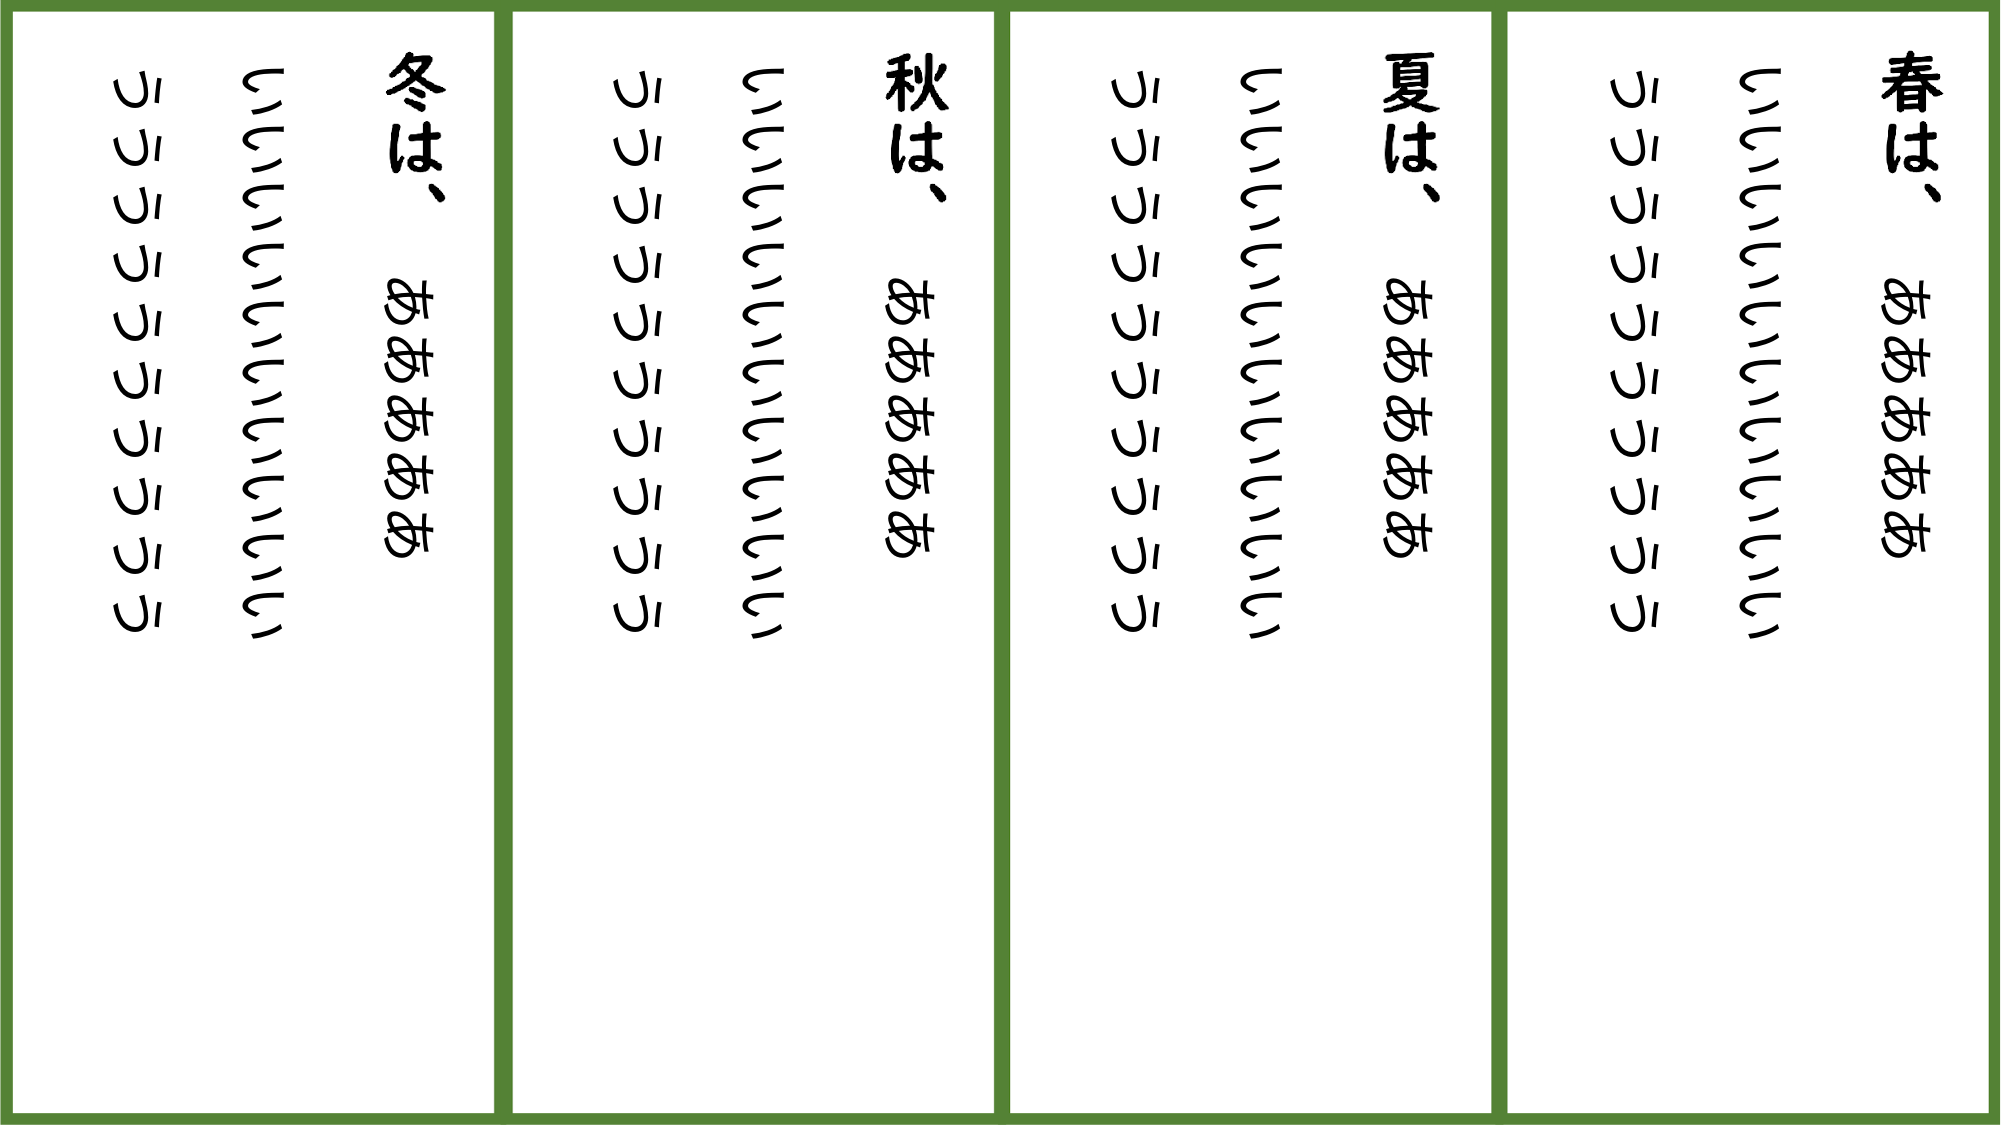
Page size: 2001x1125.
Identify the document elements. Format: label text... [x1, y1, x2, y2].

text_box あああああ [1850, 257, 1967, 625]
text_box うううううううううう [81, 46, 198, 812]
picture [0, 0, 2001, 1125]
text_box あああああ [353, 257, 470, 625]
text_box うううううううううう [1079, 46, 1196, 812]
text_box あああああ [853, 257, 970, 625]
text_box いいいいいいいいいい [709, 46, 826, 812]
text_box うううううううううう [1578, 46, 1695, 812]
text_box うううううううううう [582, 46, 699, 812]
text_box あああああ [1351, 257, 1468, 625]
text_box いいいいいいいいいい [1705, 46, 1822, 812]
text_box いいいいいいいいいい [208, 46, 325, 812]
text_box いいいいいいいいいい [1206, 46, 1323, 812]
